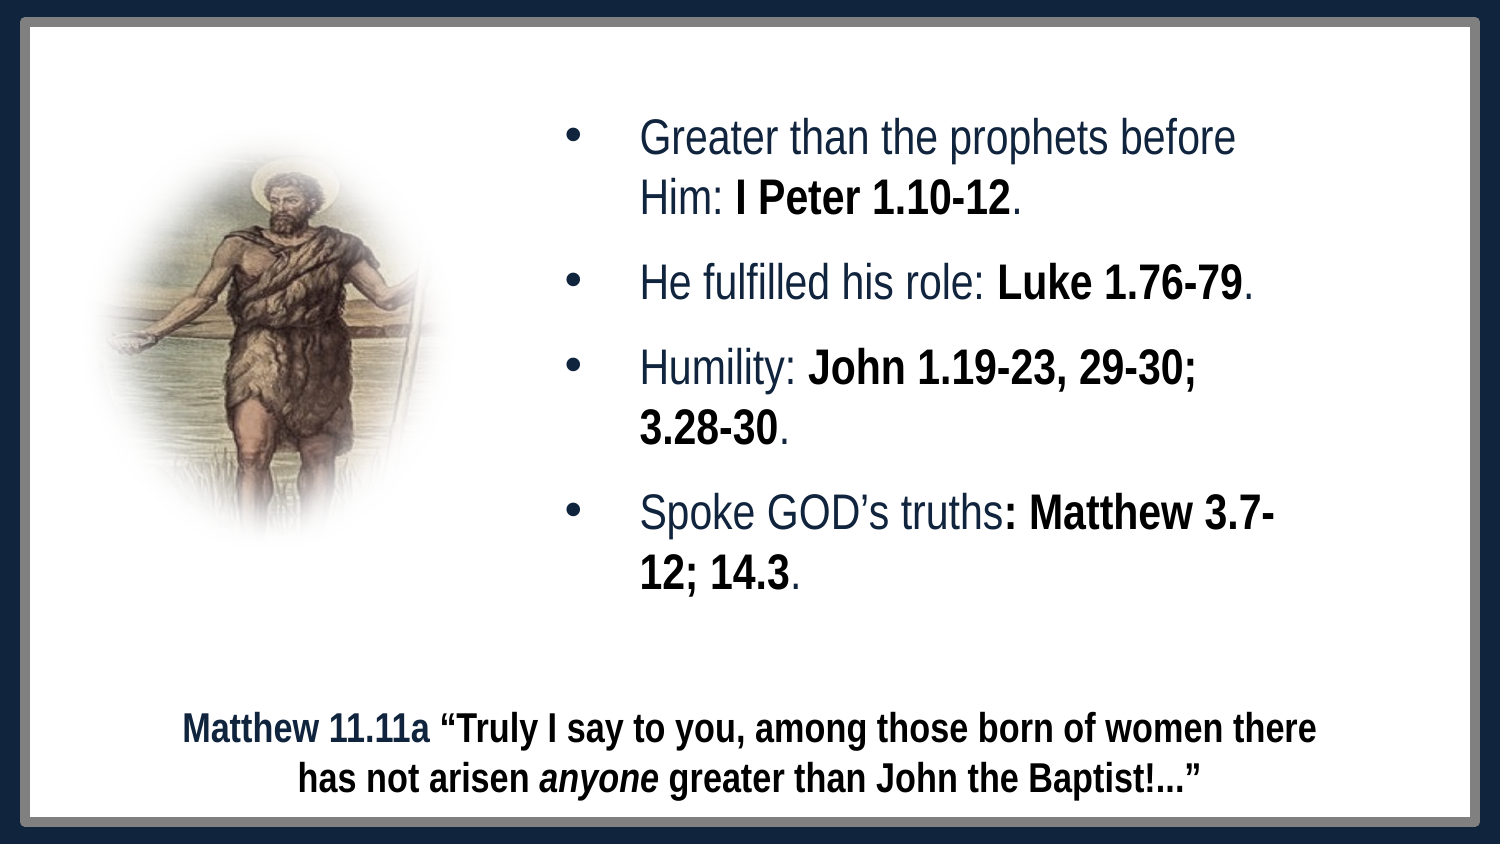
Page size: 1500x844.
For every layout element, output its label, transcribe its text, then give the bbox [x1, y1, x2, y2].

text_box Matthew 11.11a “Truly I say to you, among those born of women there has not arisen anyone greater than John the Baptist!...” [149, 693, 1350, 808]
picture [74, 114, 463, 560]
text_box Greater than the prophets before Him: I Peter 1.10-12. He fulfilled his role: Luke 1.76-79. Humility: John 1.19-23, 29-30; 3.28-30. Spoke GOD’s truths: Matthew 3.7-12; 14.3. [549, 96, 1313, 632]
text_box [23, 20, 1477, 824]
